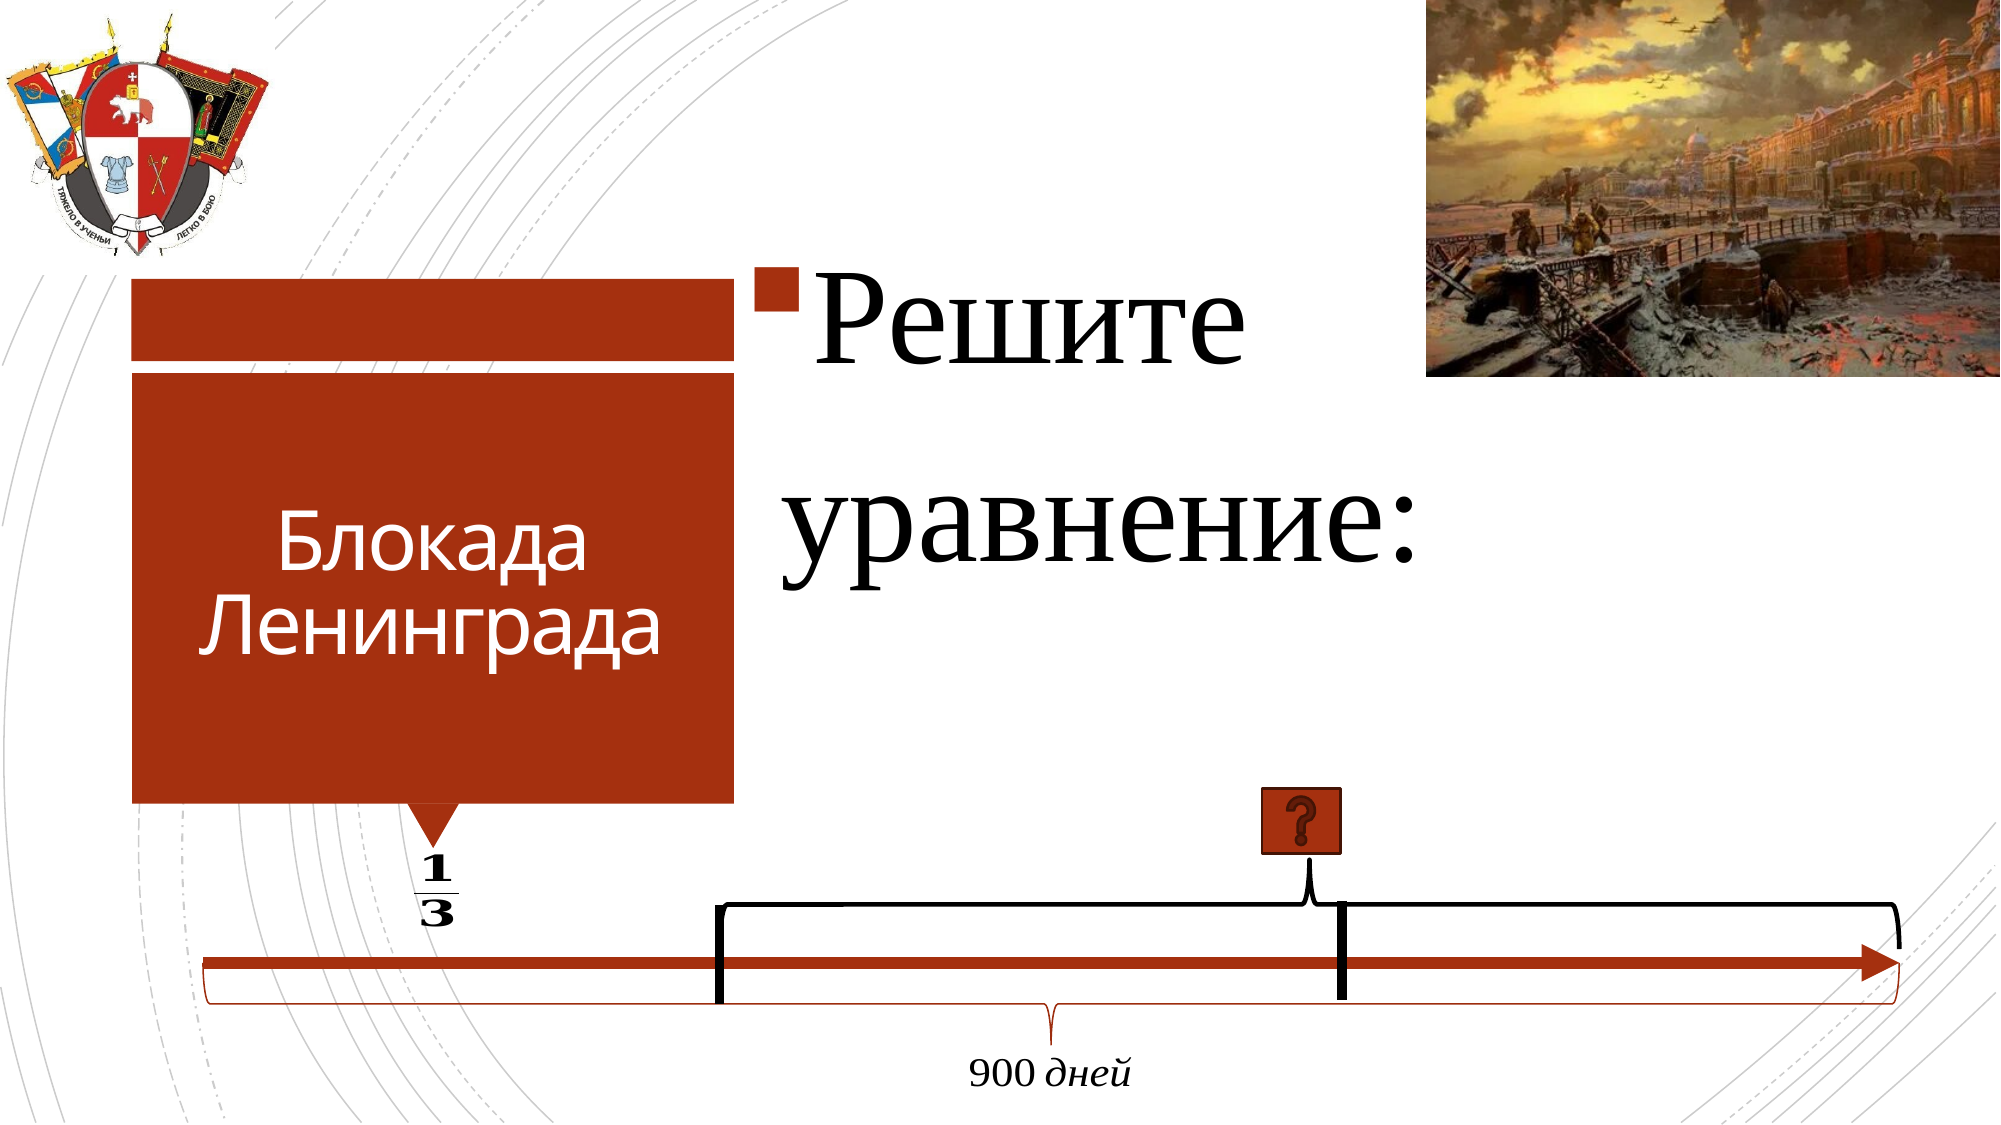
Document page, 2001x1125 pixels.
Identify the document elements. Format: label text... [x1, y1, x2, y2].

text_box [1261, 787, 1342, 855]
text_box [721, 859, 1341, 950]
text_box [202, 964, 1900, 1046]
text_box [1343, 903, 1901, 950]
picture [0, 0, 275, 275]
title Блокада Ленинграда [145, 385, 720, 789]
picture [1425, 0, 2000, 377]
